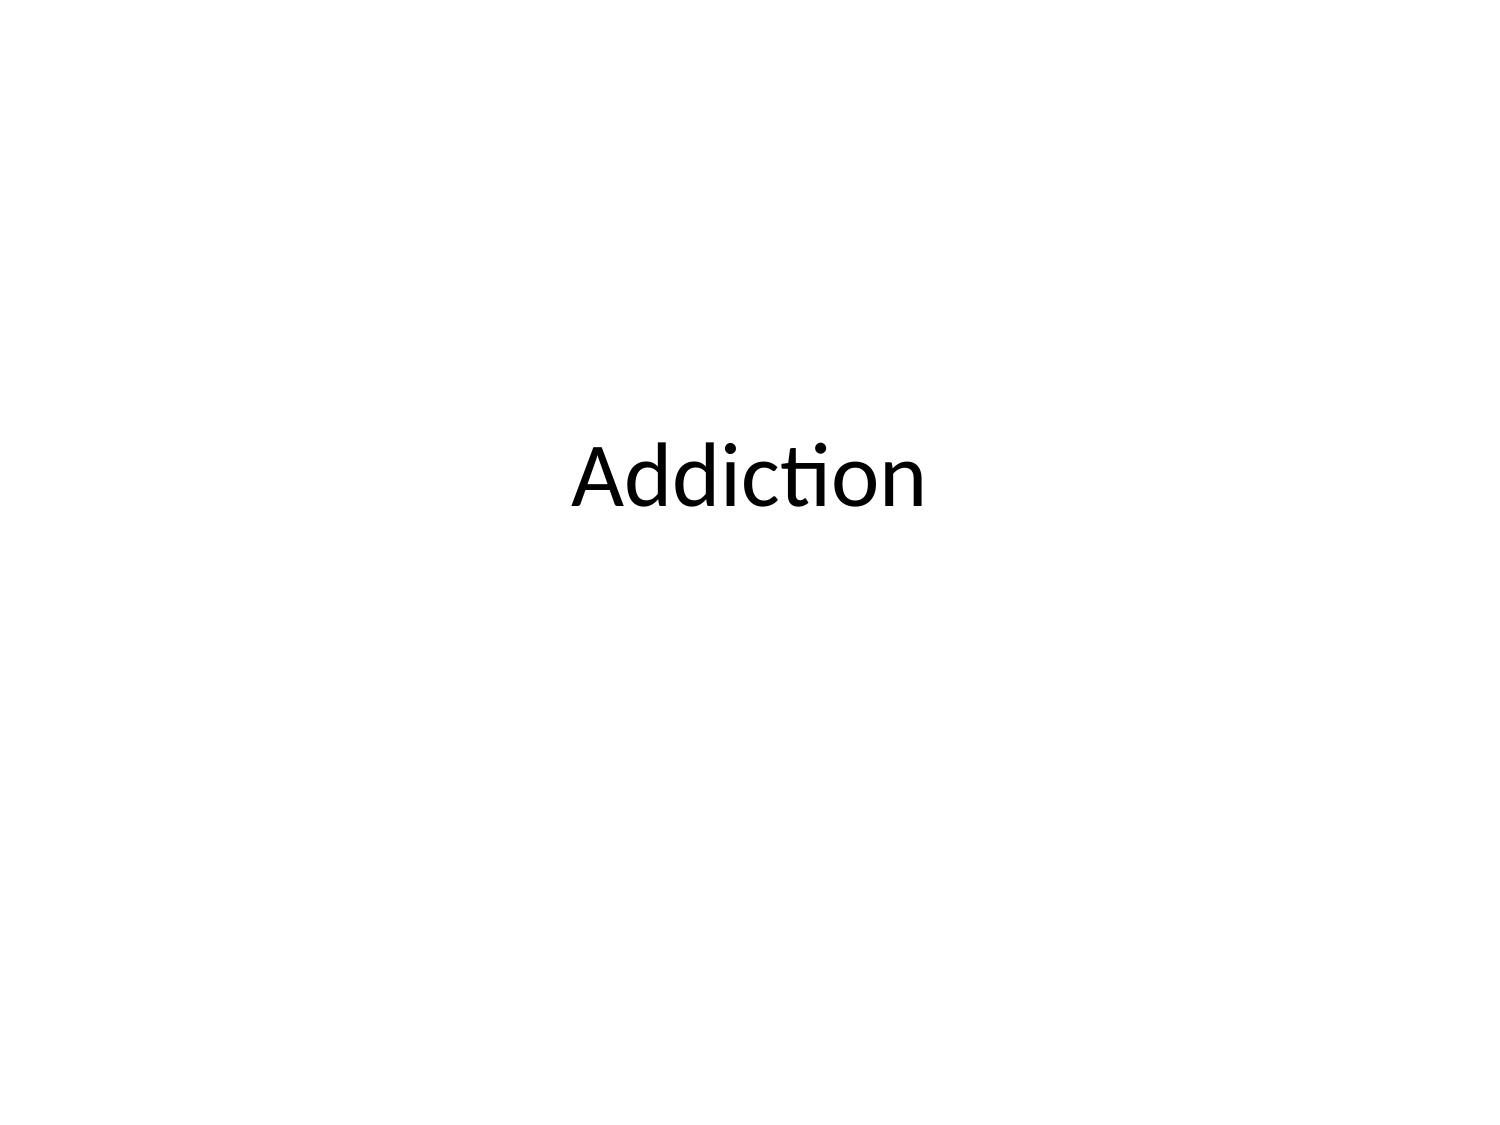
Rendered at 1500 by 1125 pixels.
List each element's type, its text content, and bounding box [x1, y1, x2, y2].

title Addiction [112, 349, 1388, 591]
